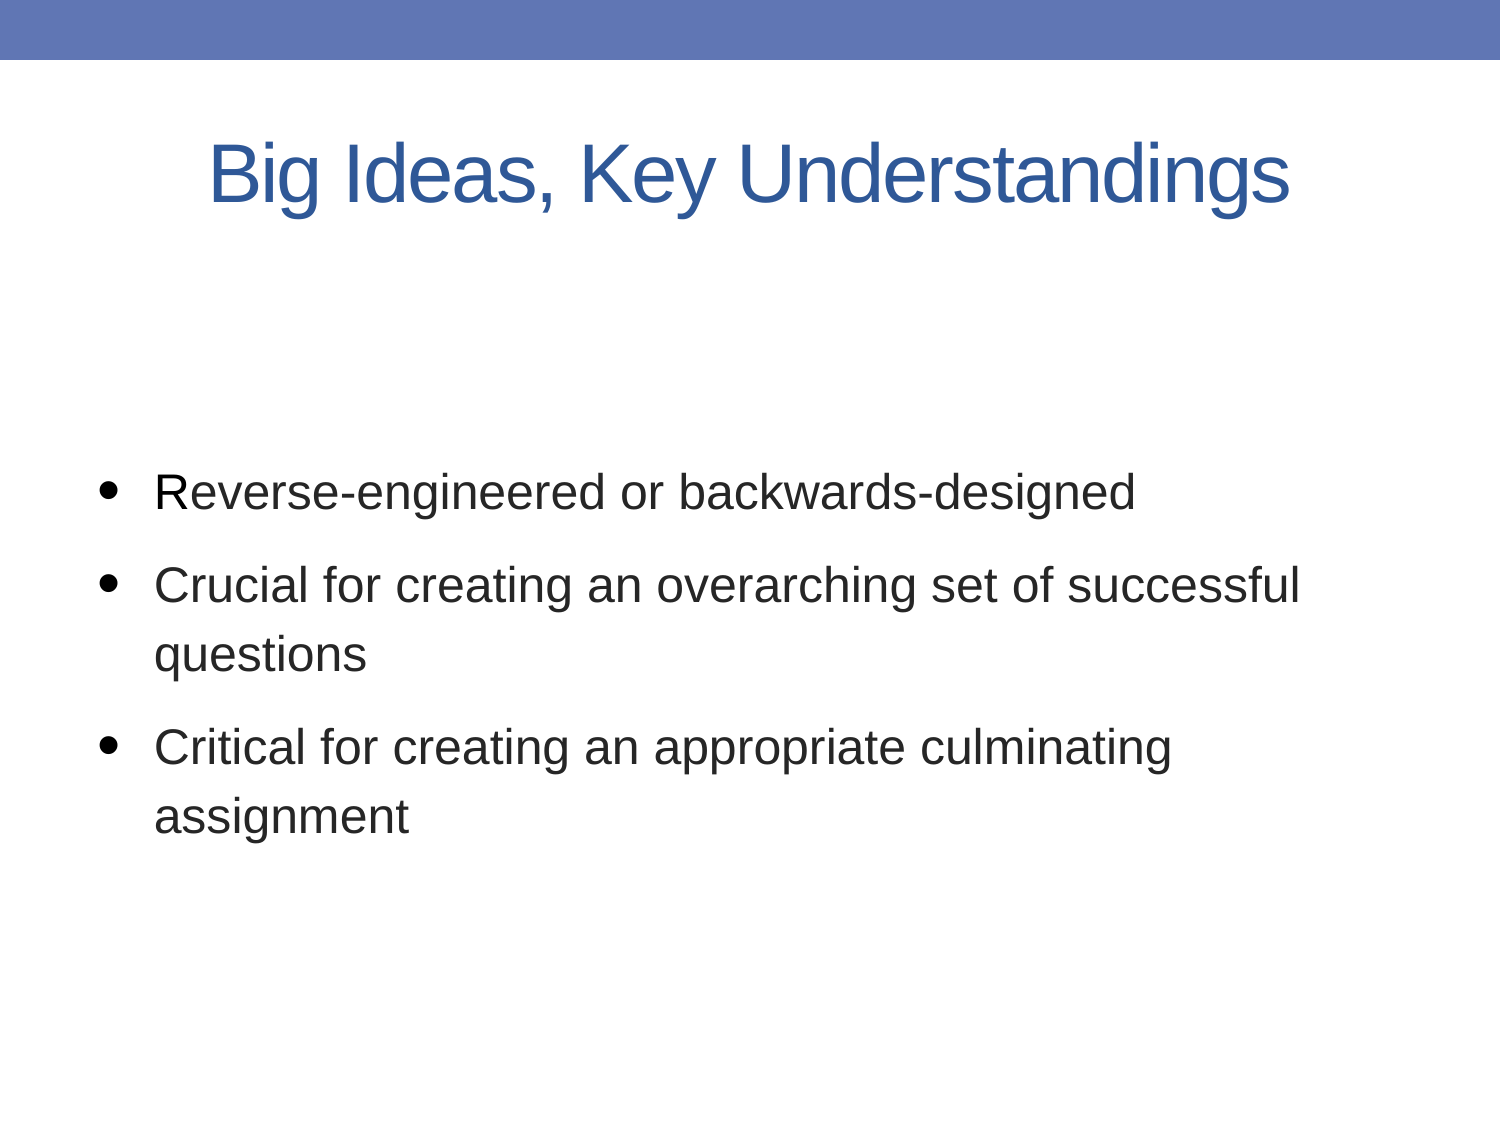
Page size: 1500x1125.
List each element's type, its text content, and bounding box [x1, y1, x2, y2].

text_box Reverse-engineered or backwards-designed Crucial for creating an overarching set of successful questions Critical for creating an appropriate culminating assignment [82, 443, 1388, 851]
title Big Ideas, Key Understandings [75, 87, 1425, 250]
